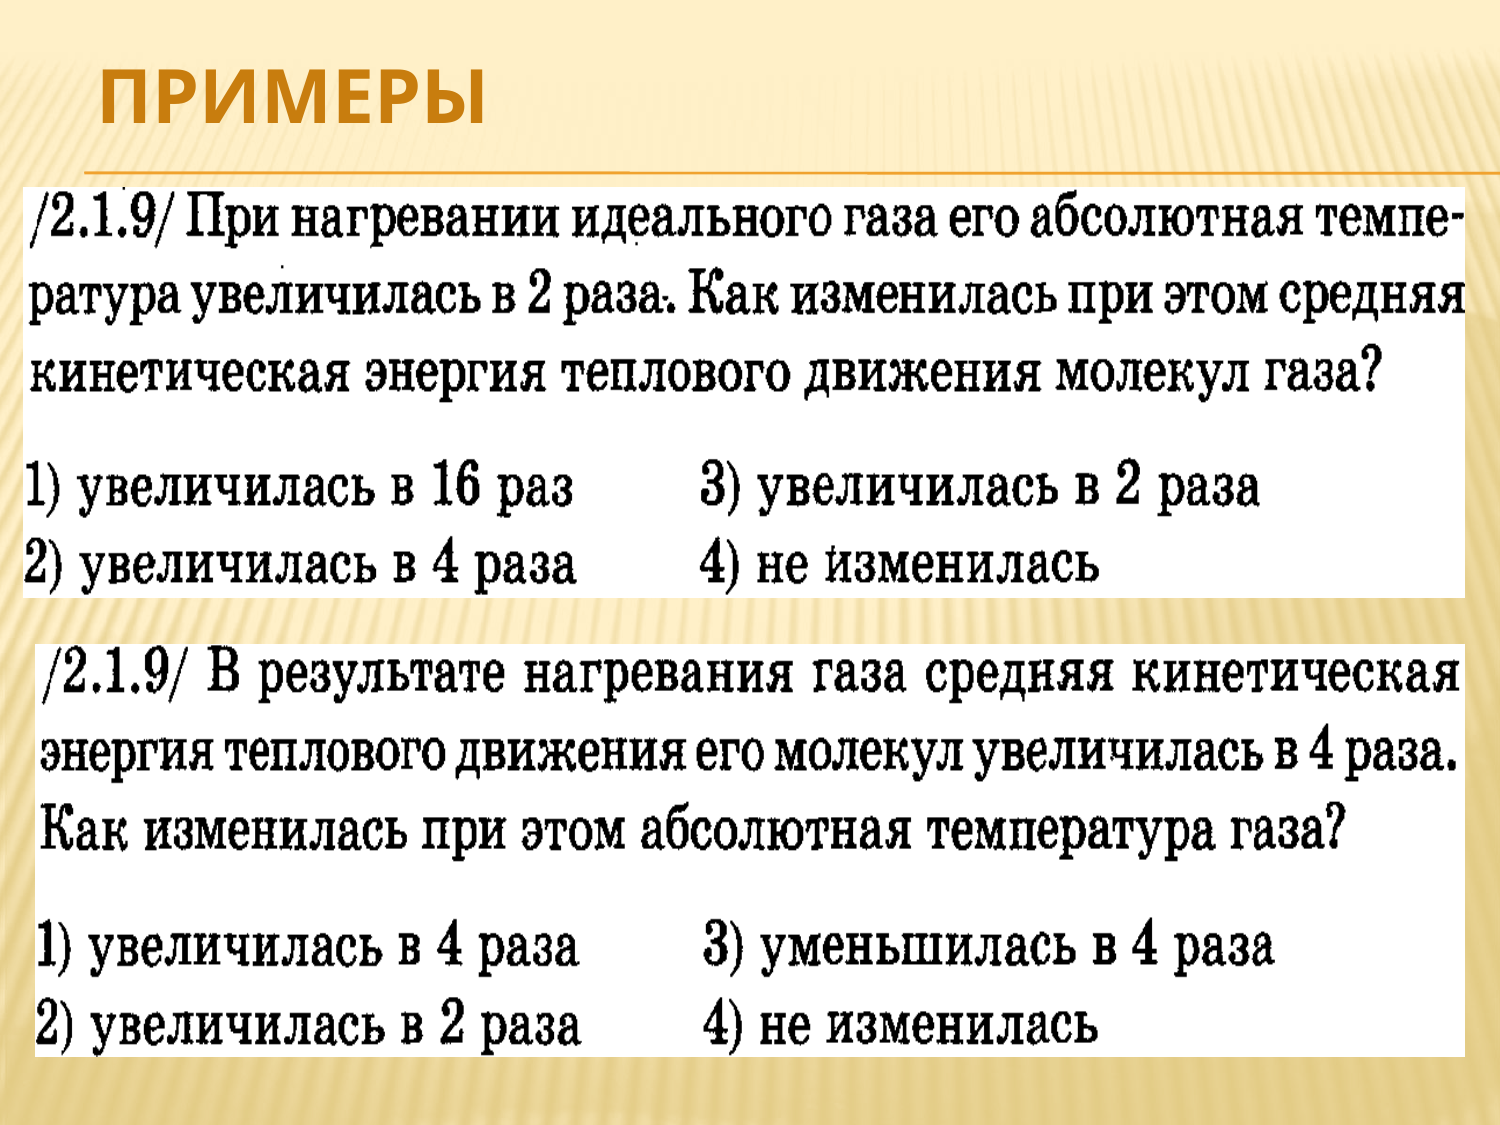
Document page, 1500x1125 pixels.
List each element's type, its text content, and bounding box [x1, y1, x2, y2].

picture [34, 644, 1466, 1058]
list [23, 187, 1466, 598]
title ПРИМЕРЫ [82, 0, 1432, 185]
